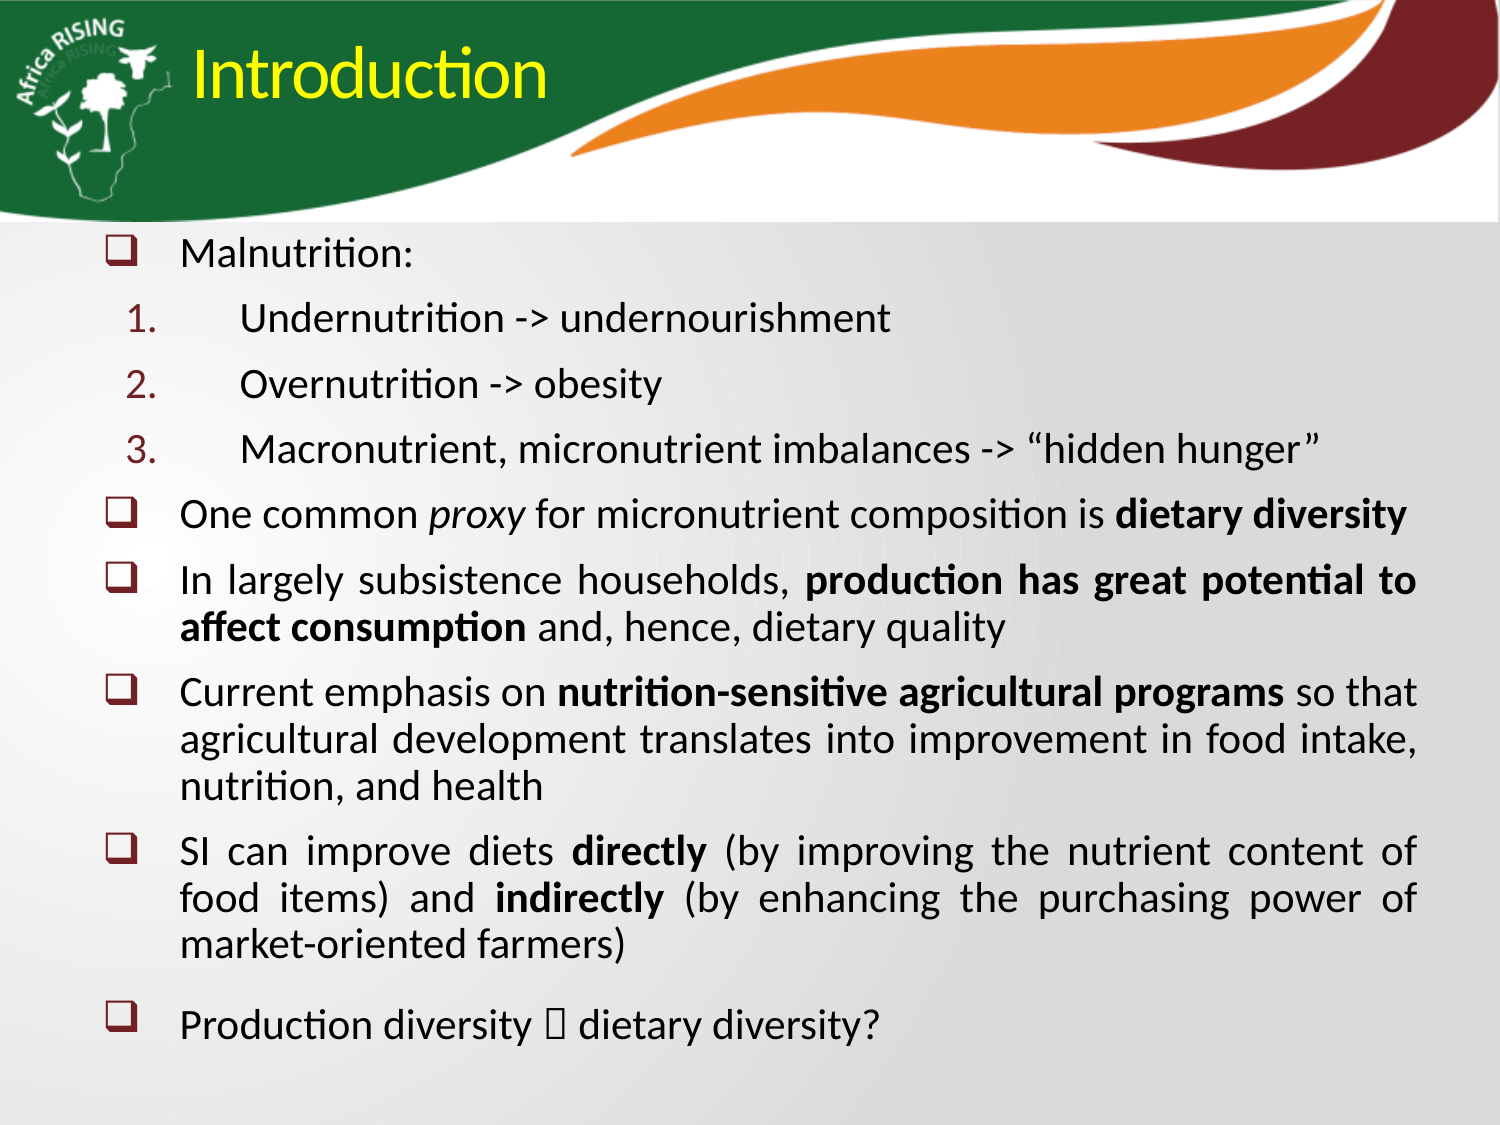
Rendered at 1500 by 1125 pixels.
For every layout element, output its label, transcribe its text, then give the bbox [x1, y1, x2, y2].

picture [0, 0, 1499, 222]
list Malnutrition: Undernutrition -> undernourishment Overnutrition -> obesity Macronutrient, micronutrient imbalances -> “hidden hunger” One common proxy for micronutrient composition is dietary diversity In largely subsistence households, production has great potential to affect consumption and, hence, dietary quality Current emphasis on nutrition-sensitive agricultural programs so that agricultural development translates into improvement in food intake, nutrition, and health SI can improve diets directly (by improving the nutrient content of food items) and indirectly (by enhancing the purchasing power of market-oriented farmers) Production diversity  dietary diversity? [87, 224, 1433, 1104]
title Introduction [176, 35, 1500, 178]
